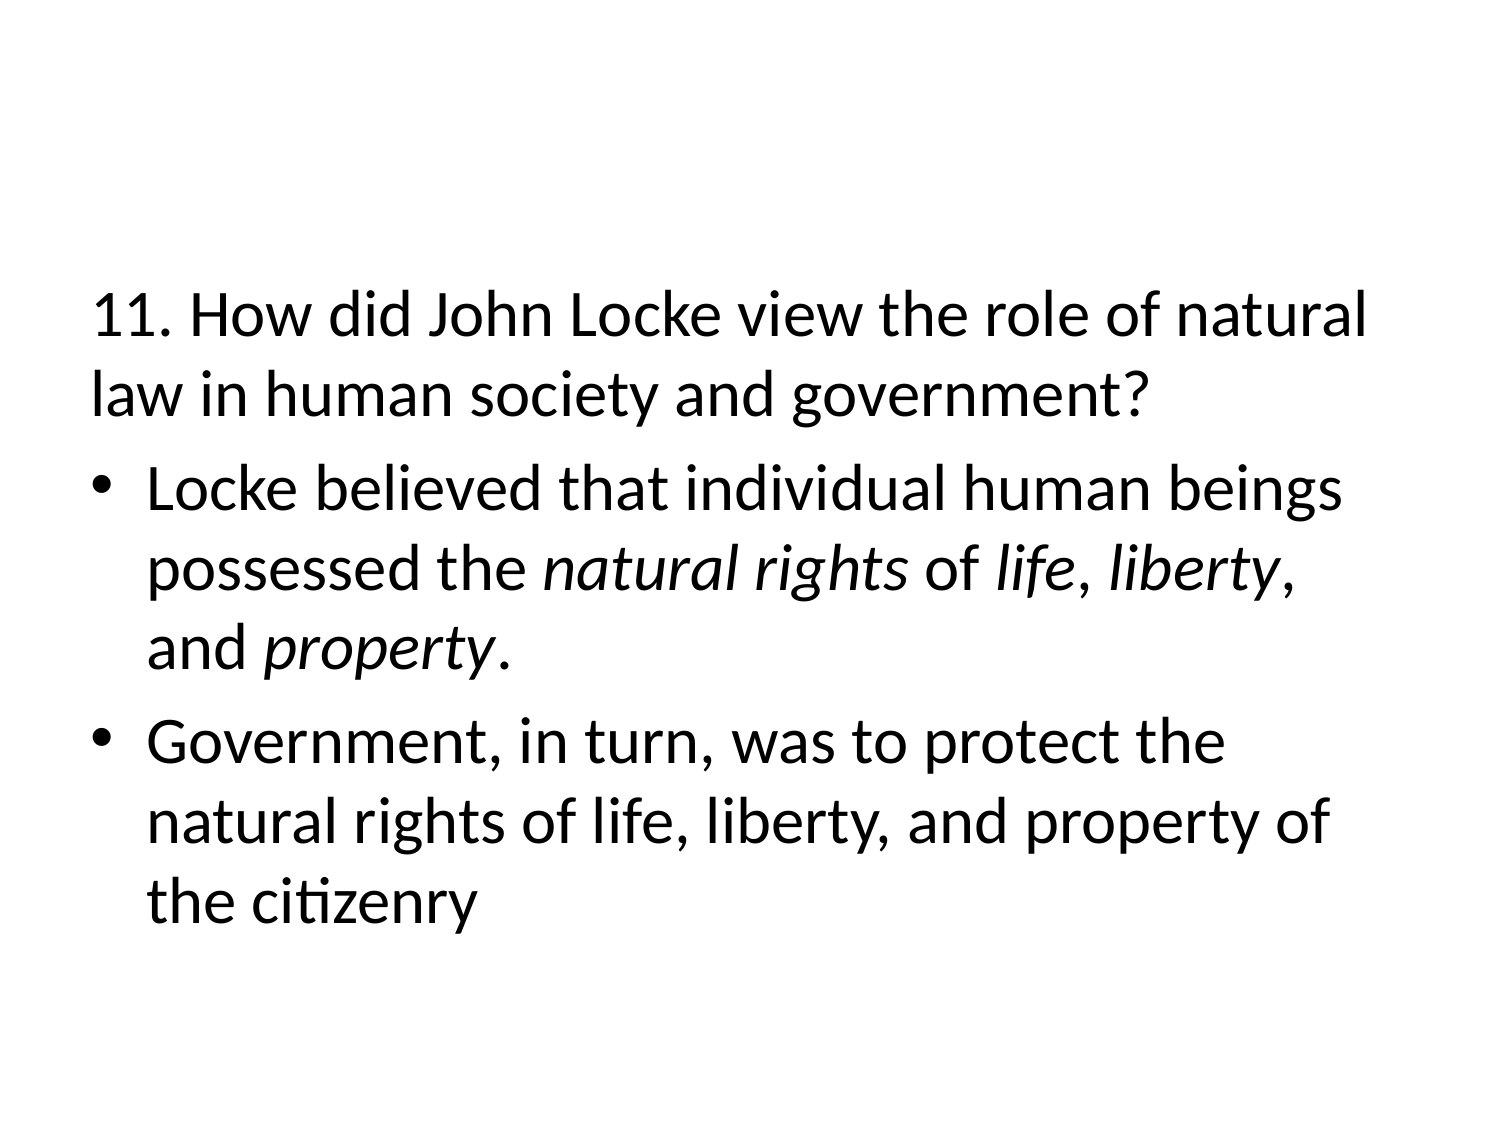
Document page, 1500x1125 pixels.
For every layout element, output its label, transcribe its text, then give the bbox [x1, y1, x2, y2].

list 11. How did John Locke view the role of natural law in human society and government? Locke believed that individual human beings possessed the natural rights of life, liberty, and property. Government, in turn, was to protect the natural rights of life, liberty, and property of the citizenry [75, 262, 1425, 1005]
